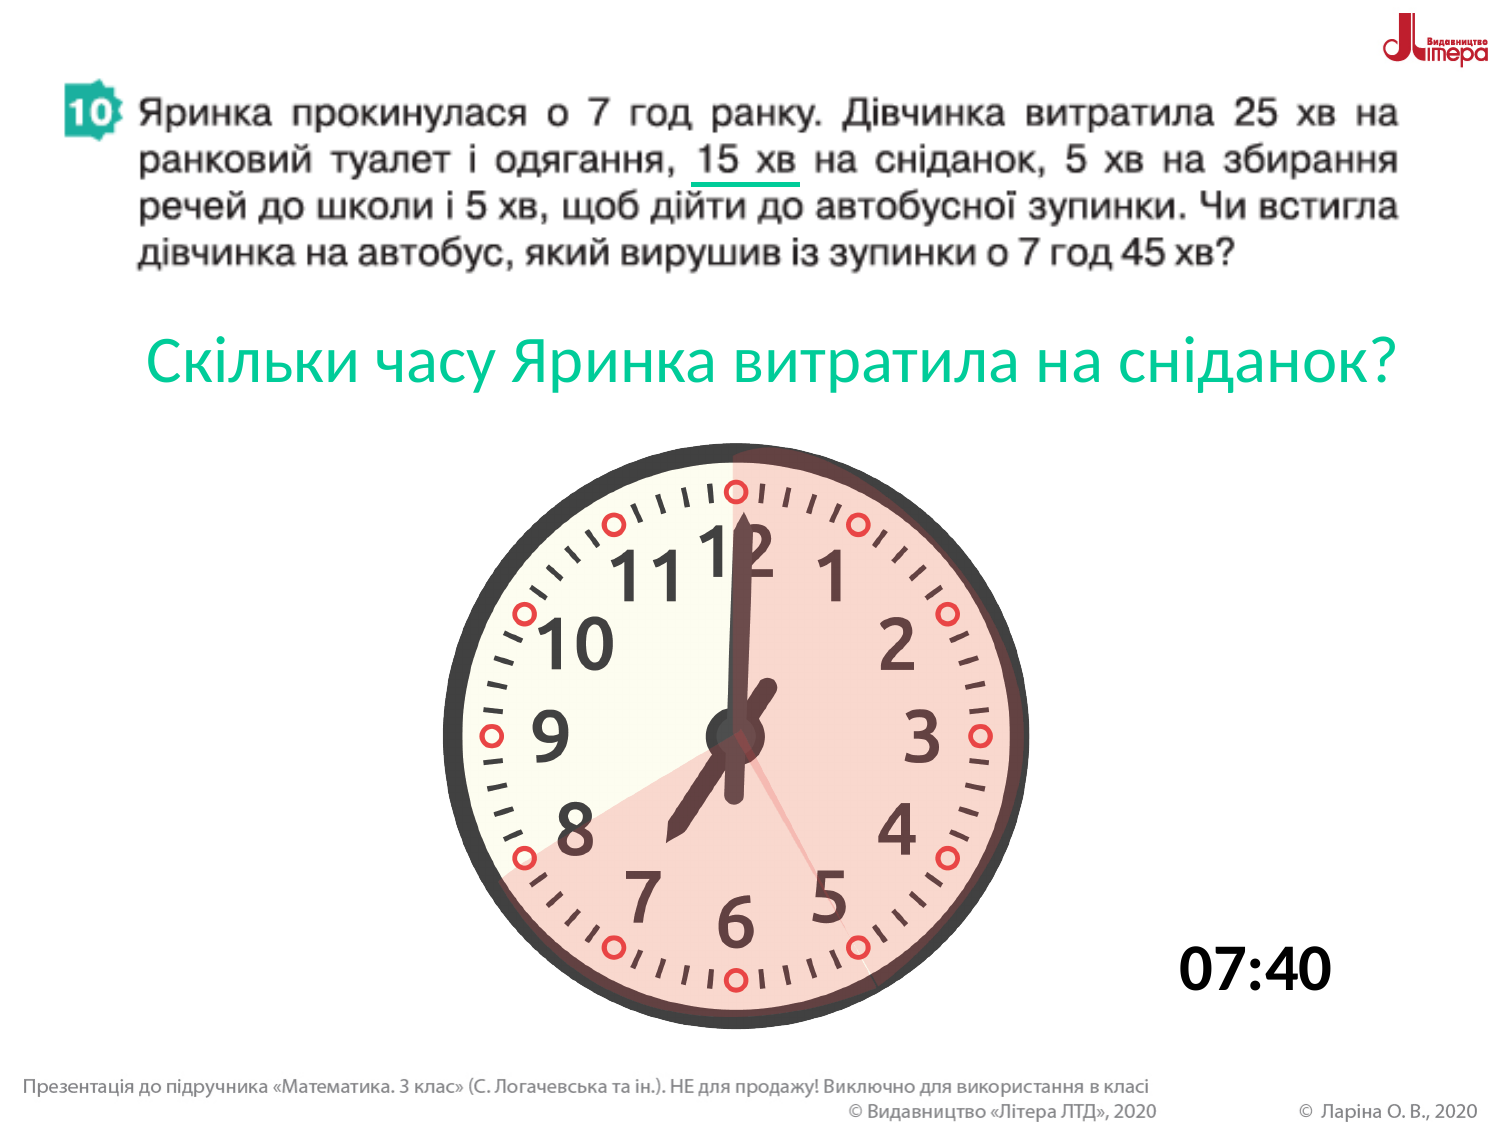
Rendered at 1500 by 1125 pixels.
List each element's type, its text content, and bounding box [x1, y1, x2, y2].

text_box 07:40 [1164, 916, 1348, 1012]
picture [0, 0, 1500, 1125]
text_box Скільки часу Яринка витратила на сніданок? [76, 290, 1471, 421]
